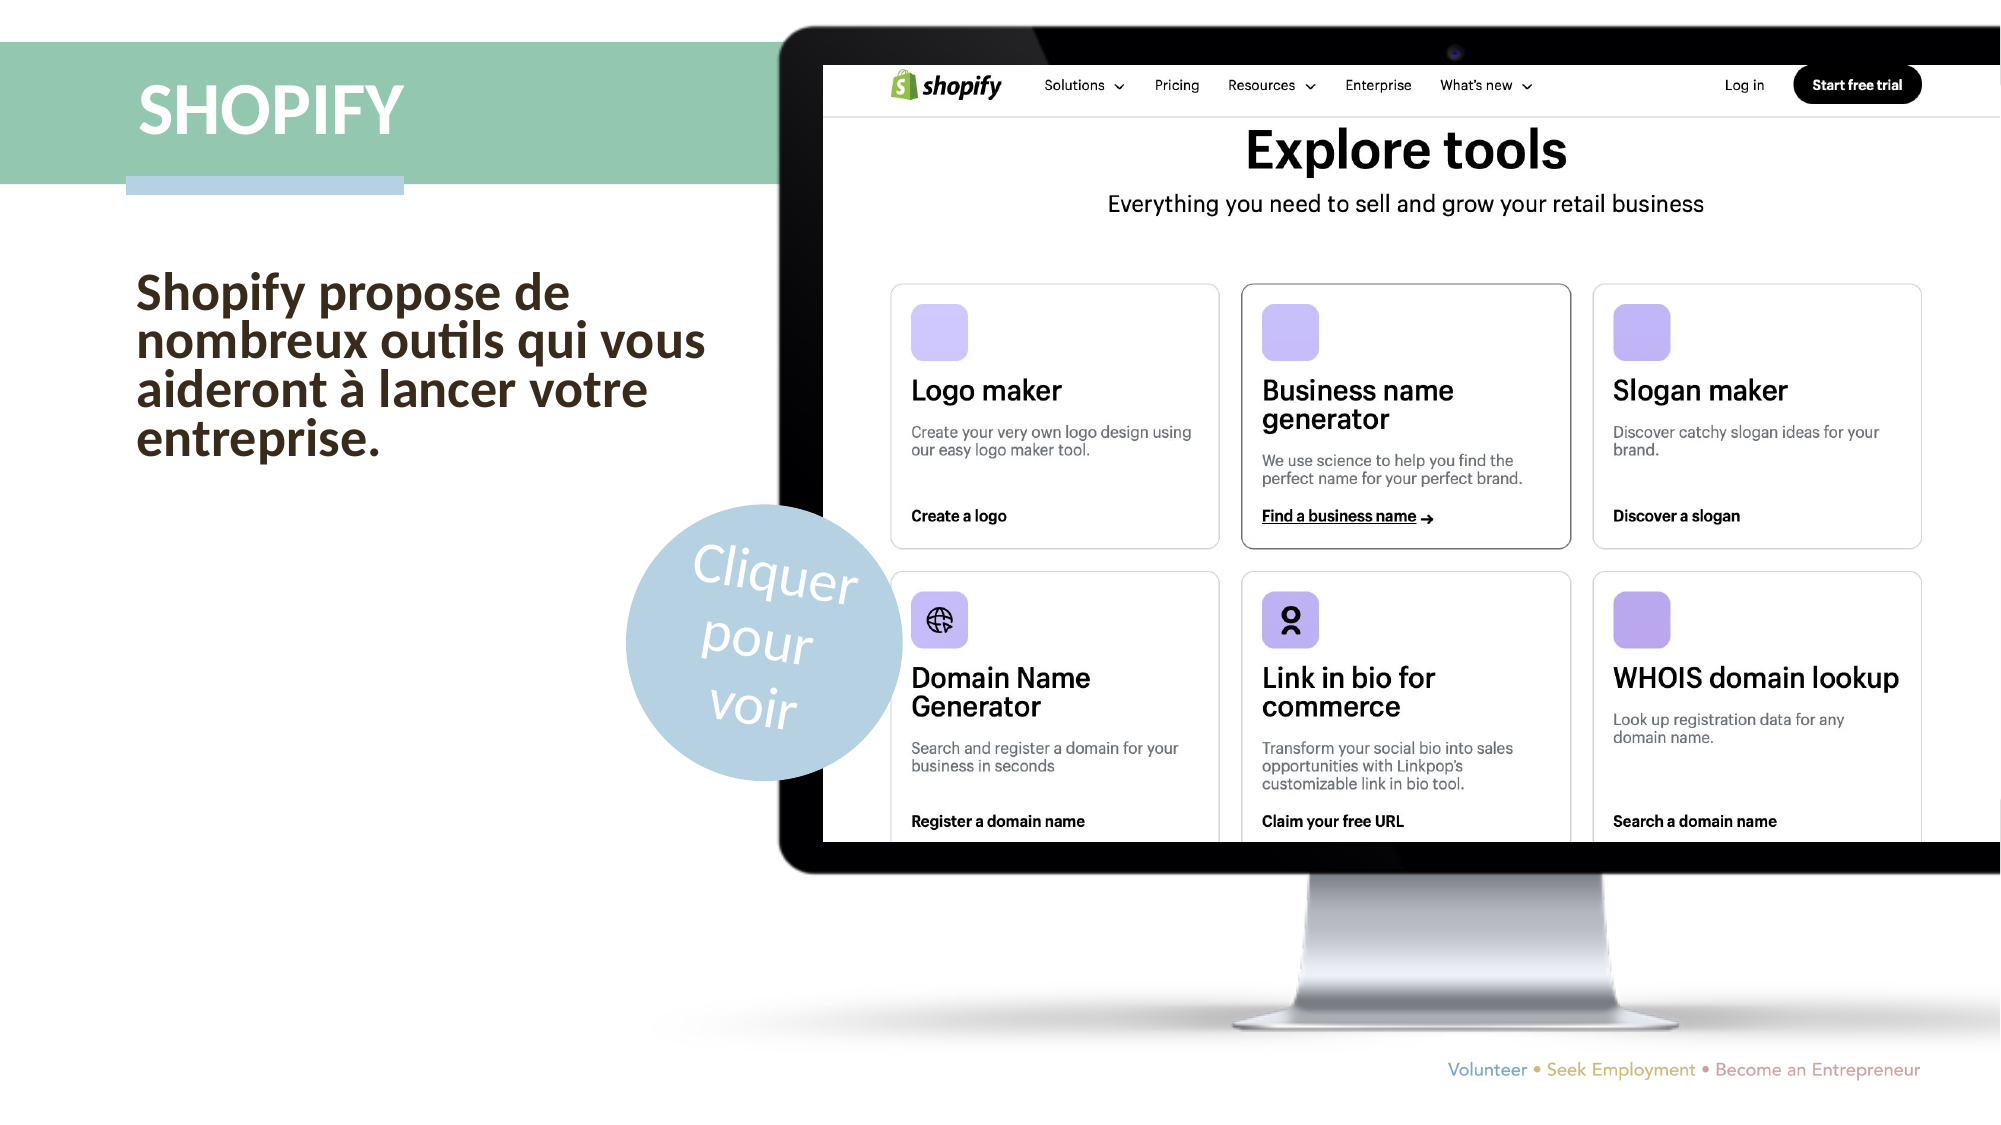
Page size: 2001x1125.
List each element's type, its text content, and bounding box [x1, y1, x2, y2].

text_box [590, 7, 2000, 1125]
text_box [625, 504, 903, 782]
text_box Shopify propose de nombreux outils qui vous aideront à lancer votre entreprise. [121, 264, 590, 929]
list SHOPIFY [123, 51, 590, 170]
picture [823, 7, 2001, 1125]
